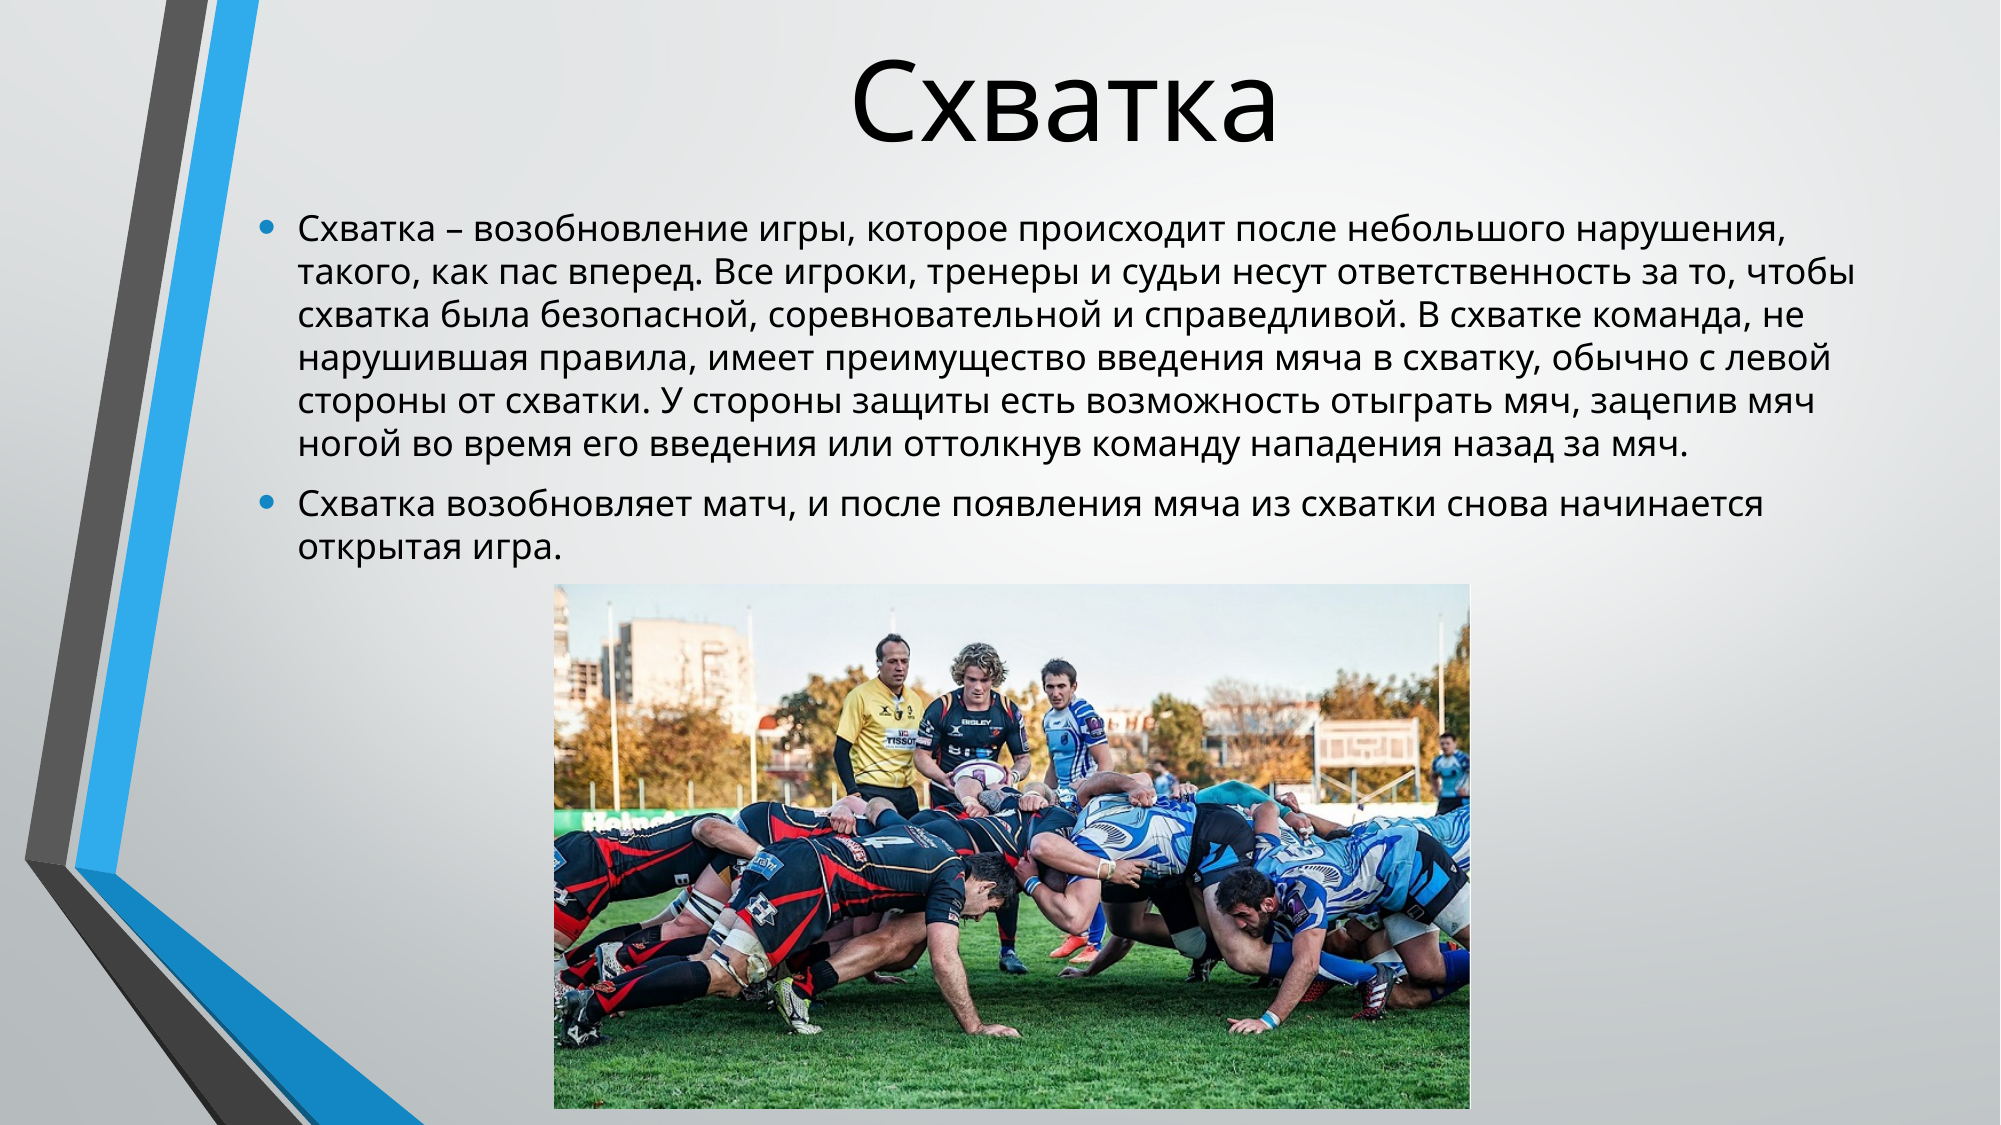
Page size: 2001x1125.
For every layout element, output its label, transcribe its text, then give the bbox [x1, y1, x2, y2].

list Схватка – возобновление игры, которое происходит после небольшого нарушения, такого, как пас вперед. Все игроки, тренеры и судьи несут ответственность за то, чтобы схватка была безопасной, соревновательной и справедливой. В схватке команда, не нарушившая правила, имеет преимущество введения мяча в схватку, обычно с левой стороны от схватки. У стороны защиты есть возможность отыграть мяч, зацепив мяч ногой во время его введения или оттолкнув команду нападения назад за мяч. Схватка возобновляет матч, и после появления мяча из схватки снова начинается открытая игра. [242, 197, 1888, 623]
title Схватка [659, 32, 1471, 160]
picture [553, 583, 1472, 1109]
